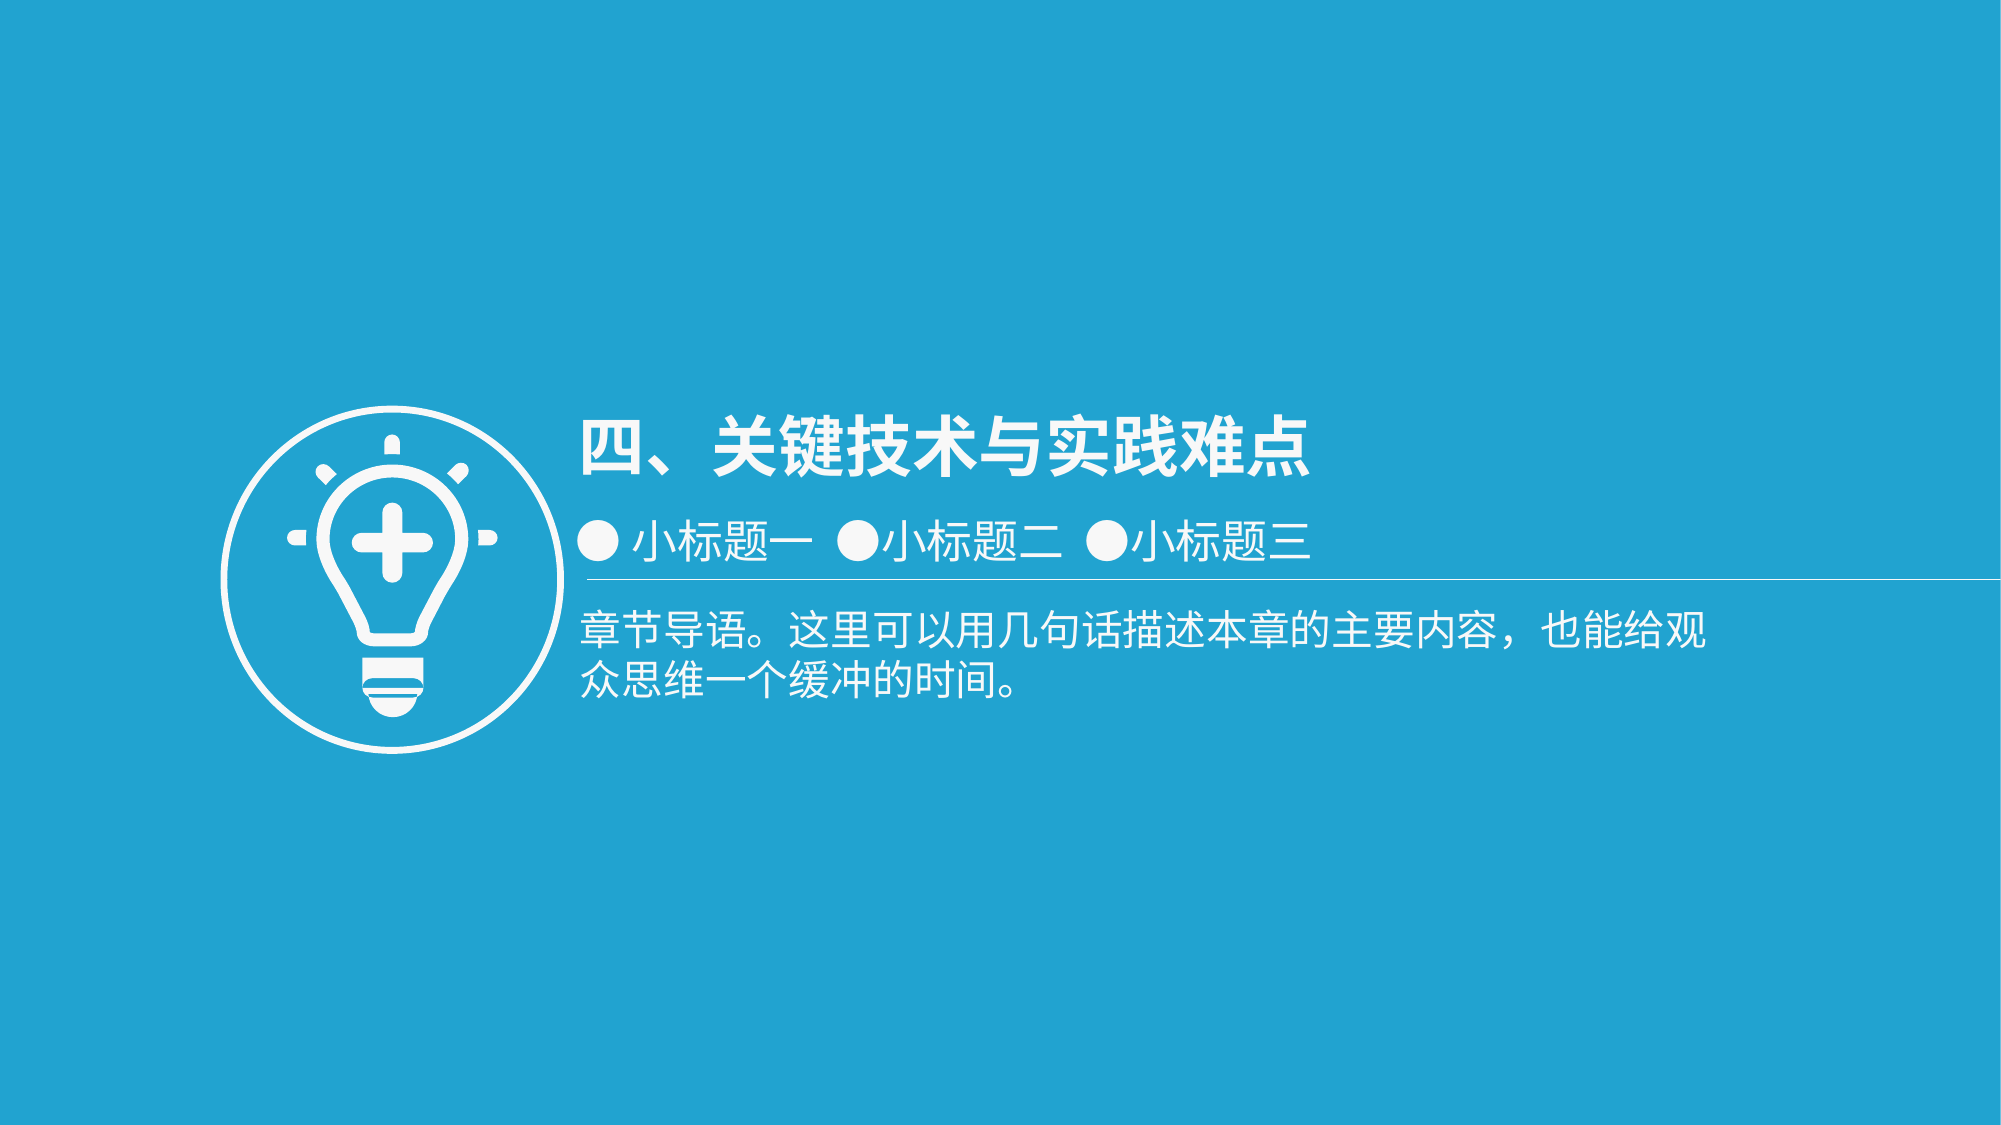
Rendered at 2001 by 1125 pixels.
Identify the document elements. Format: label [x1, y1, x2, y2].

text_box [220, 405, 564, 754]
text_box [560, 397, 1754, 713]
